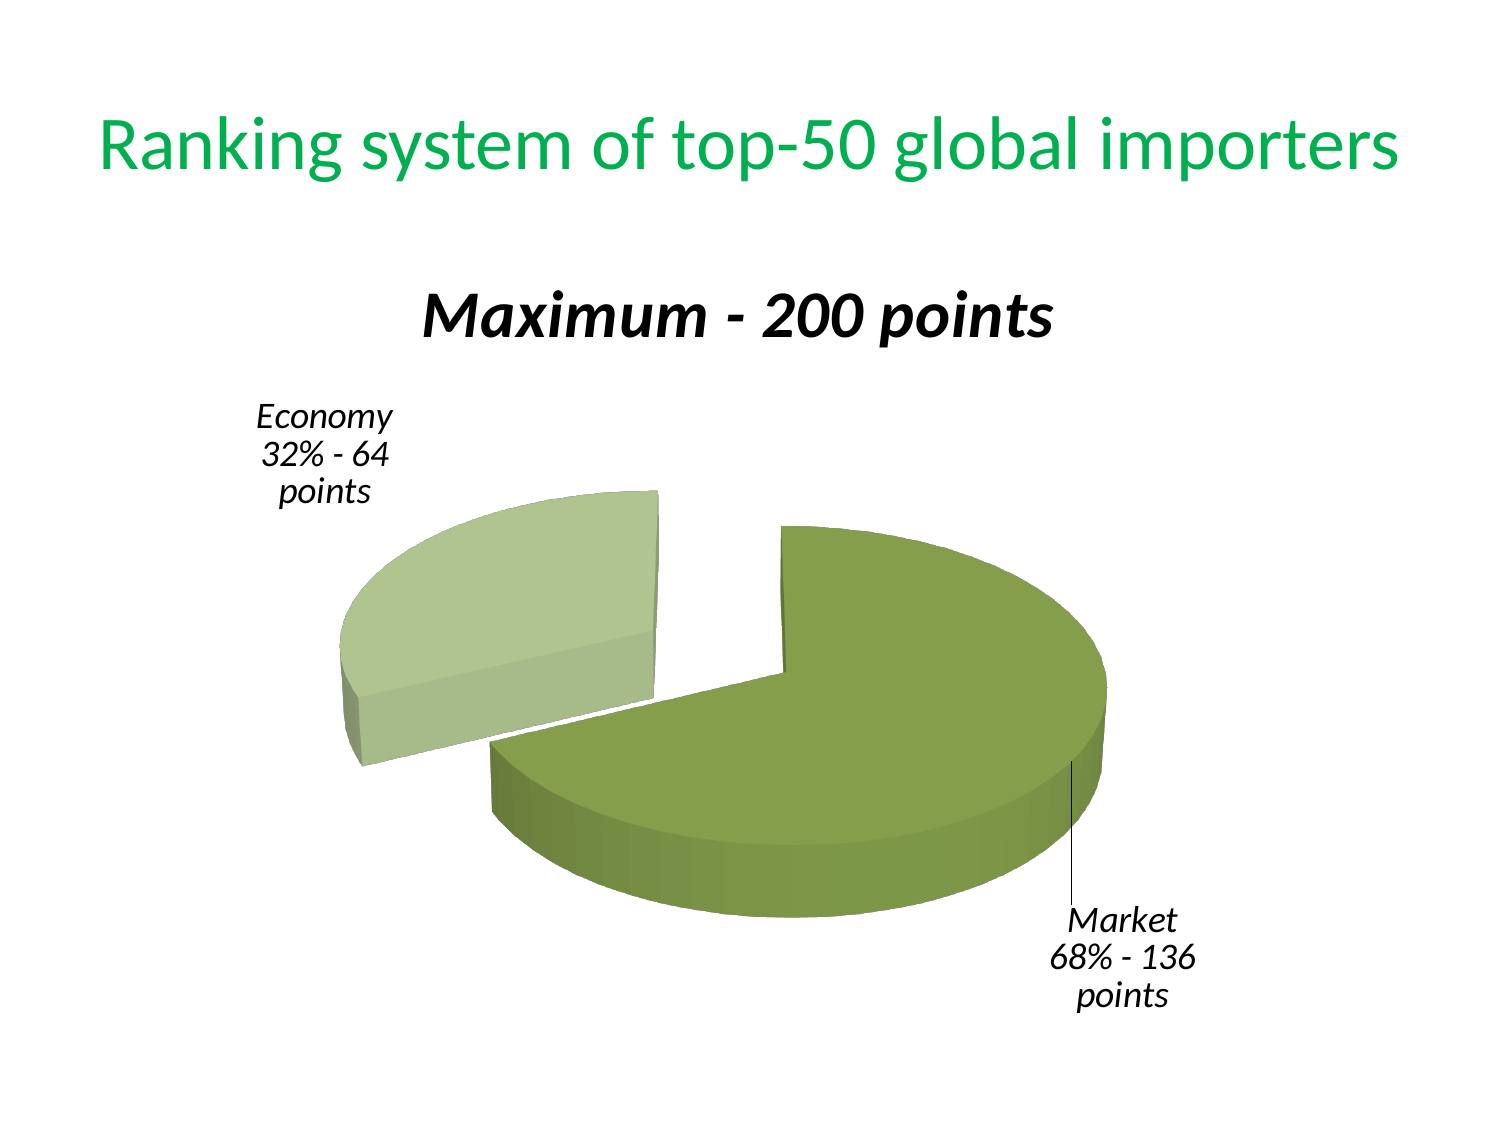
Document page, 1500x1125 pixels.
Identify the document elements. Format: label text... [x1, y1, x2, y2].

chart [100, 243, 1377, 1024]
title Ranking system of top-50 global importers [75, 45, 1425, 233]
